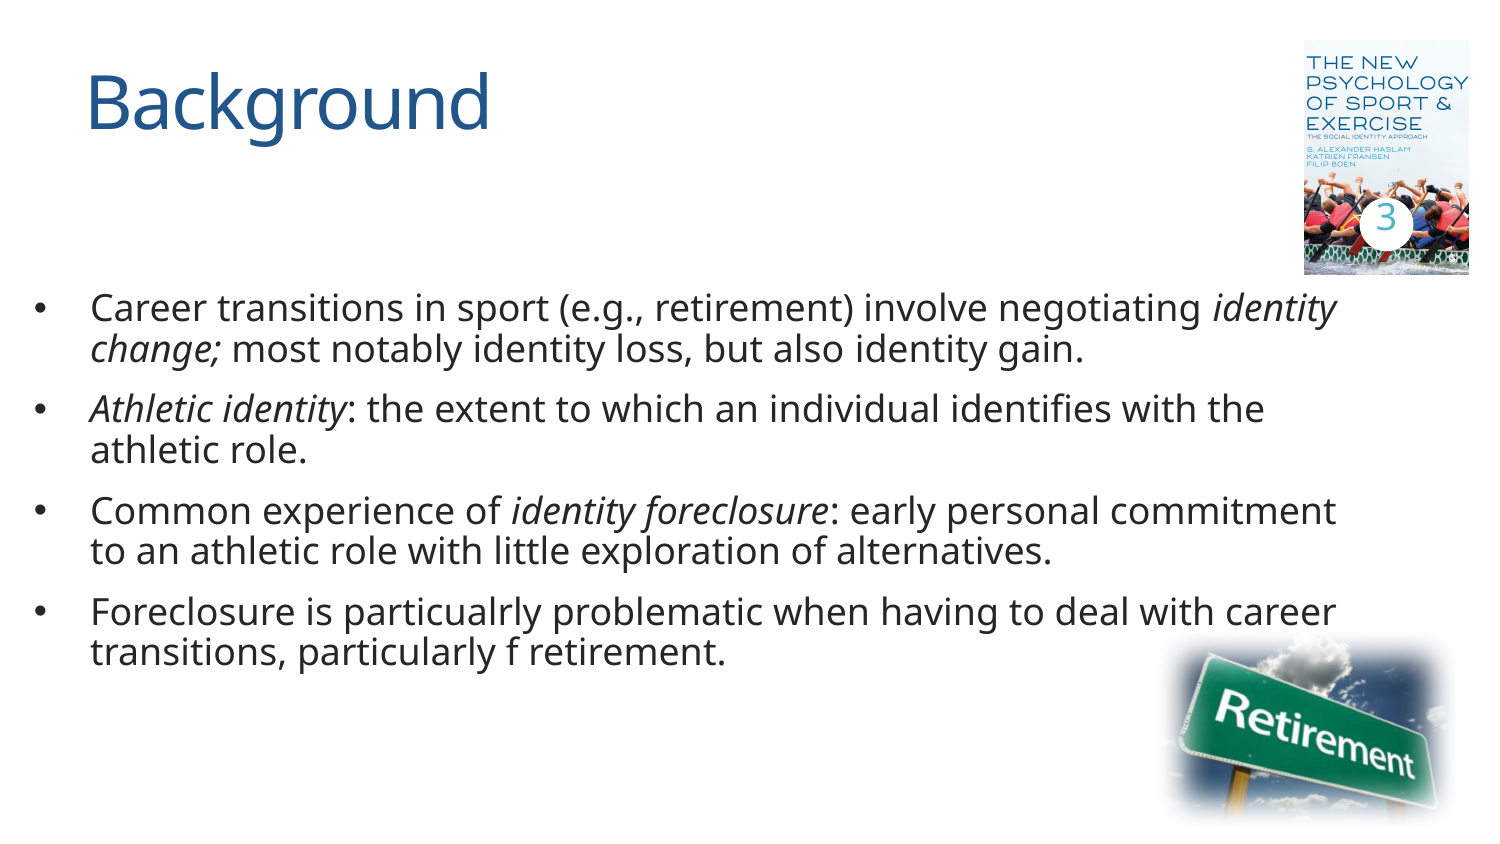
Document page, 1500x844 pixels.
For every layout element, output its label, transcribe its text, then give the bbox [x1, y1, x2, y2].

picture [1155, 628, 1460, 832]
picture [1304, 40, 1469, 275]
text_box Career transitions in sport (e.g., retirement) involve negotiating identity change; most notably identity loss, but also identity gain. Athletic identity: the extent to which an individual identifies with the athletic role. Common experience of identity foreclosure: early personal commitment to an athletic role with little exploration of alternatives. Foreclosure is particualrly problematic when having to deal with career transitions, particularly f retirement. [18, 281, 1383, 844]
slide_number 3 [1344, 79, 1429, 252]
title Background [69, 61, 1345, 147]
